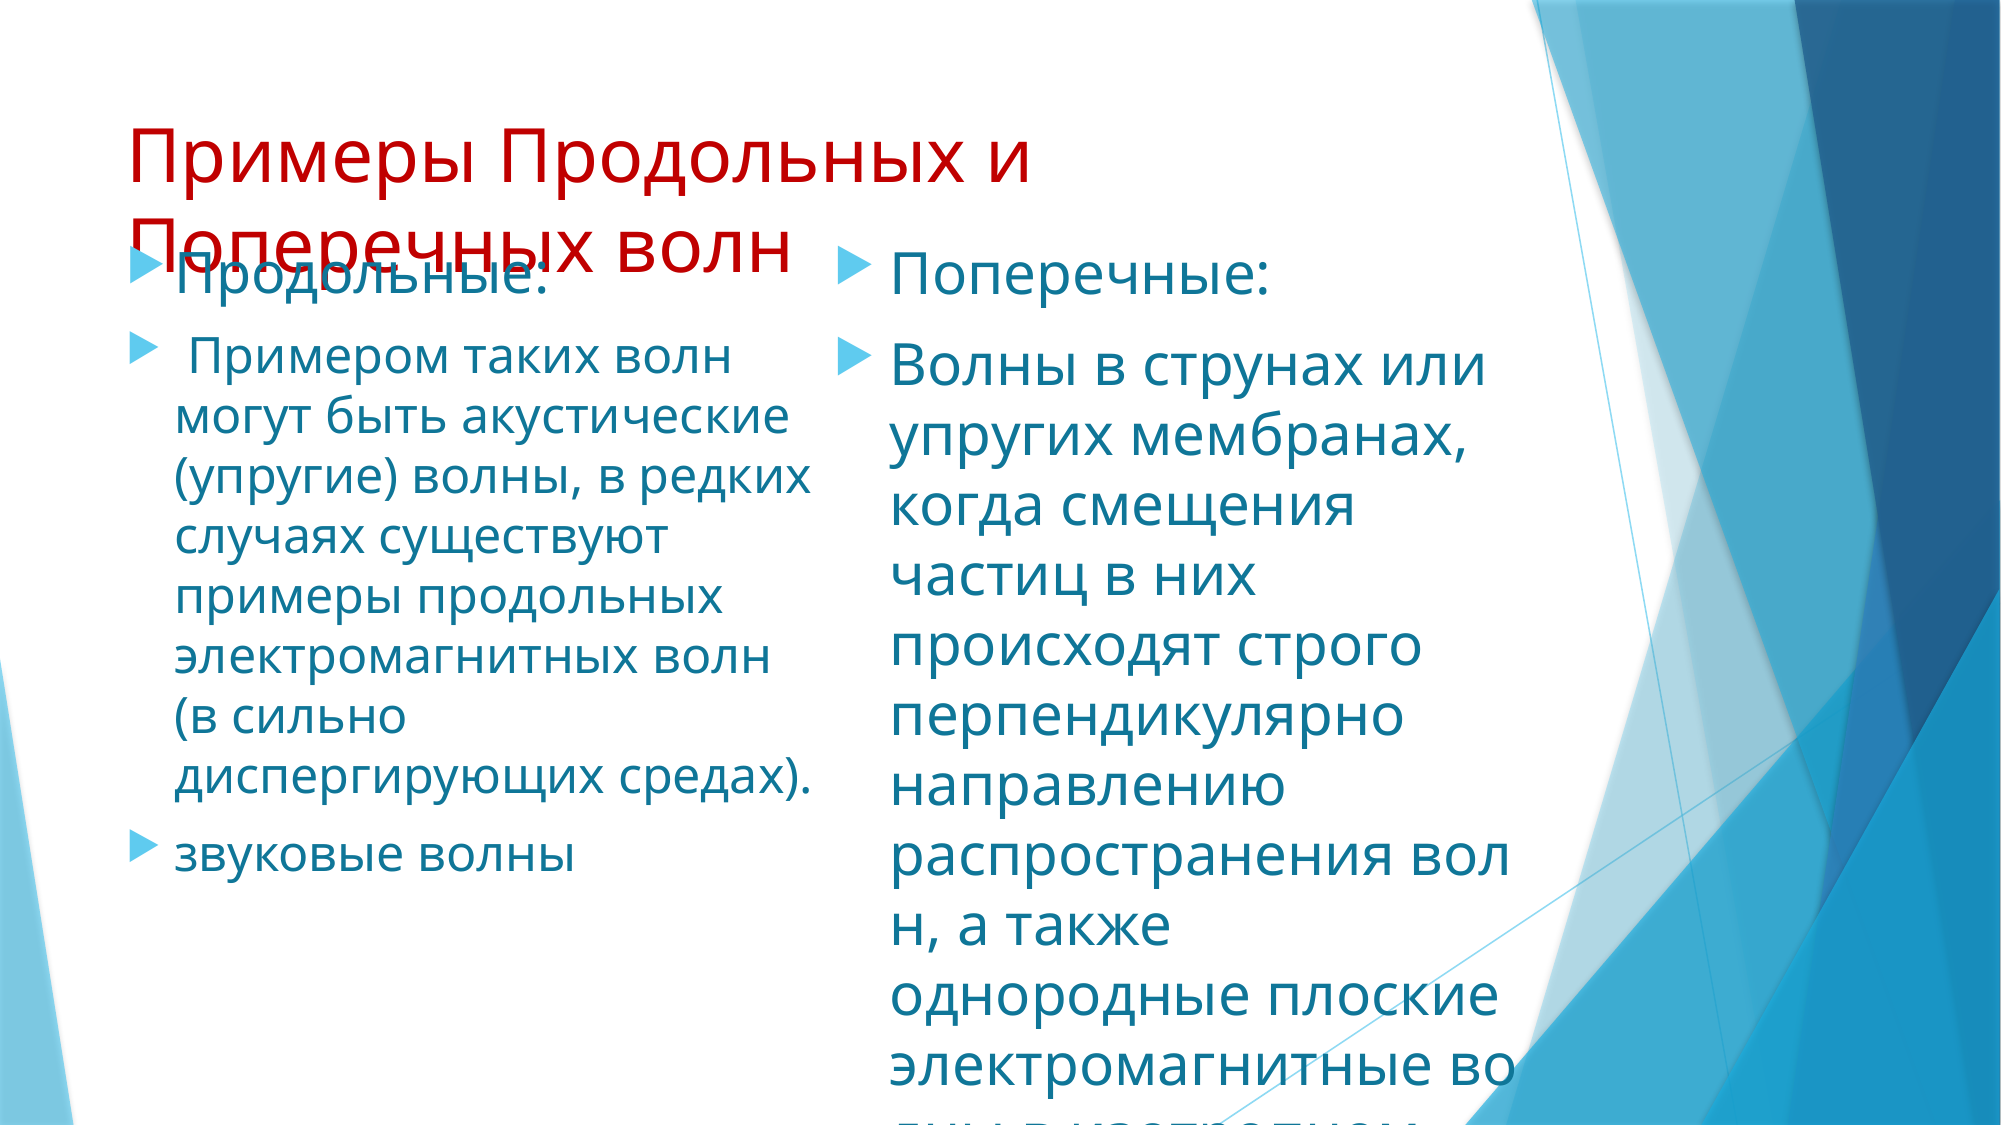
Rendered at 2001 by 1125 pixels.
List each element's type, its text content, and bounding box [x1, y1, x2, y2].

title Примеры Продольных и Поперечных волн [111, 99, 1522, 228]
list Продольные: Примером таких волн могут быть акустические (упругие) волны, в редких случаях существуют примеры продольных электромагнитных волн (в сильно диспергирующих средах). звуковые волны [111, 228, 835, 962]
list Поперечные: Волны в струнах или упругих мембранах, когда смещения частиц в них происходят строго перпендикулярно направлению распространения волн, а также однородные плоские электромагнитные волны в изотропном диэлектрике или магнетике [818, 228, 1538, 866]
